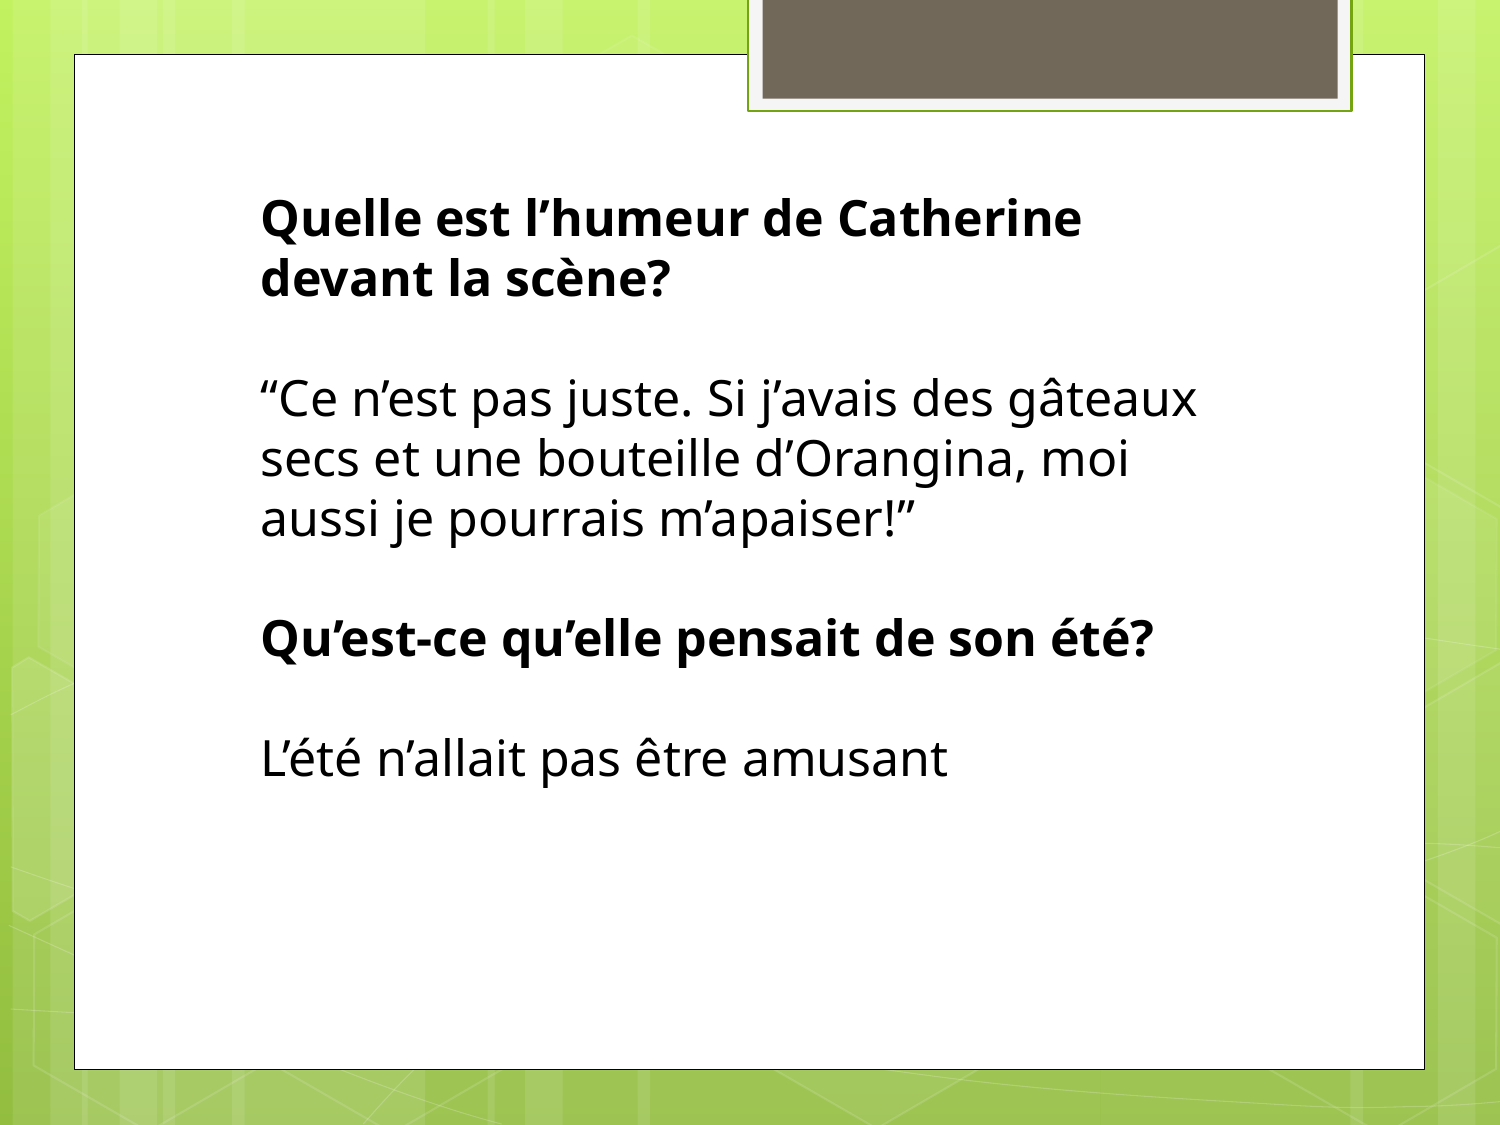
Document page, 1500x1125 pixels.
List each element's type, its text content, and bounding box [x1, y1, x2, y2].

text_box Quelle est l’humeur de Catherine devant la scène? “Ce n’est pas juste. Si j’avais des gâteaux secs et une bouteille d’Orangina, moi aussi je pourrais m’apaiser!” Qu’est-ce qu’elle pensait de son été? L’été n’allait pas être amusant [245, 179, 1224, 975]
